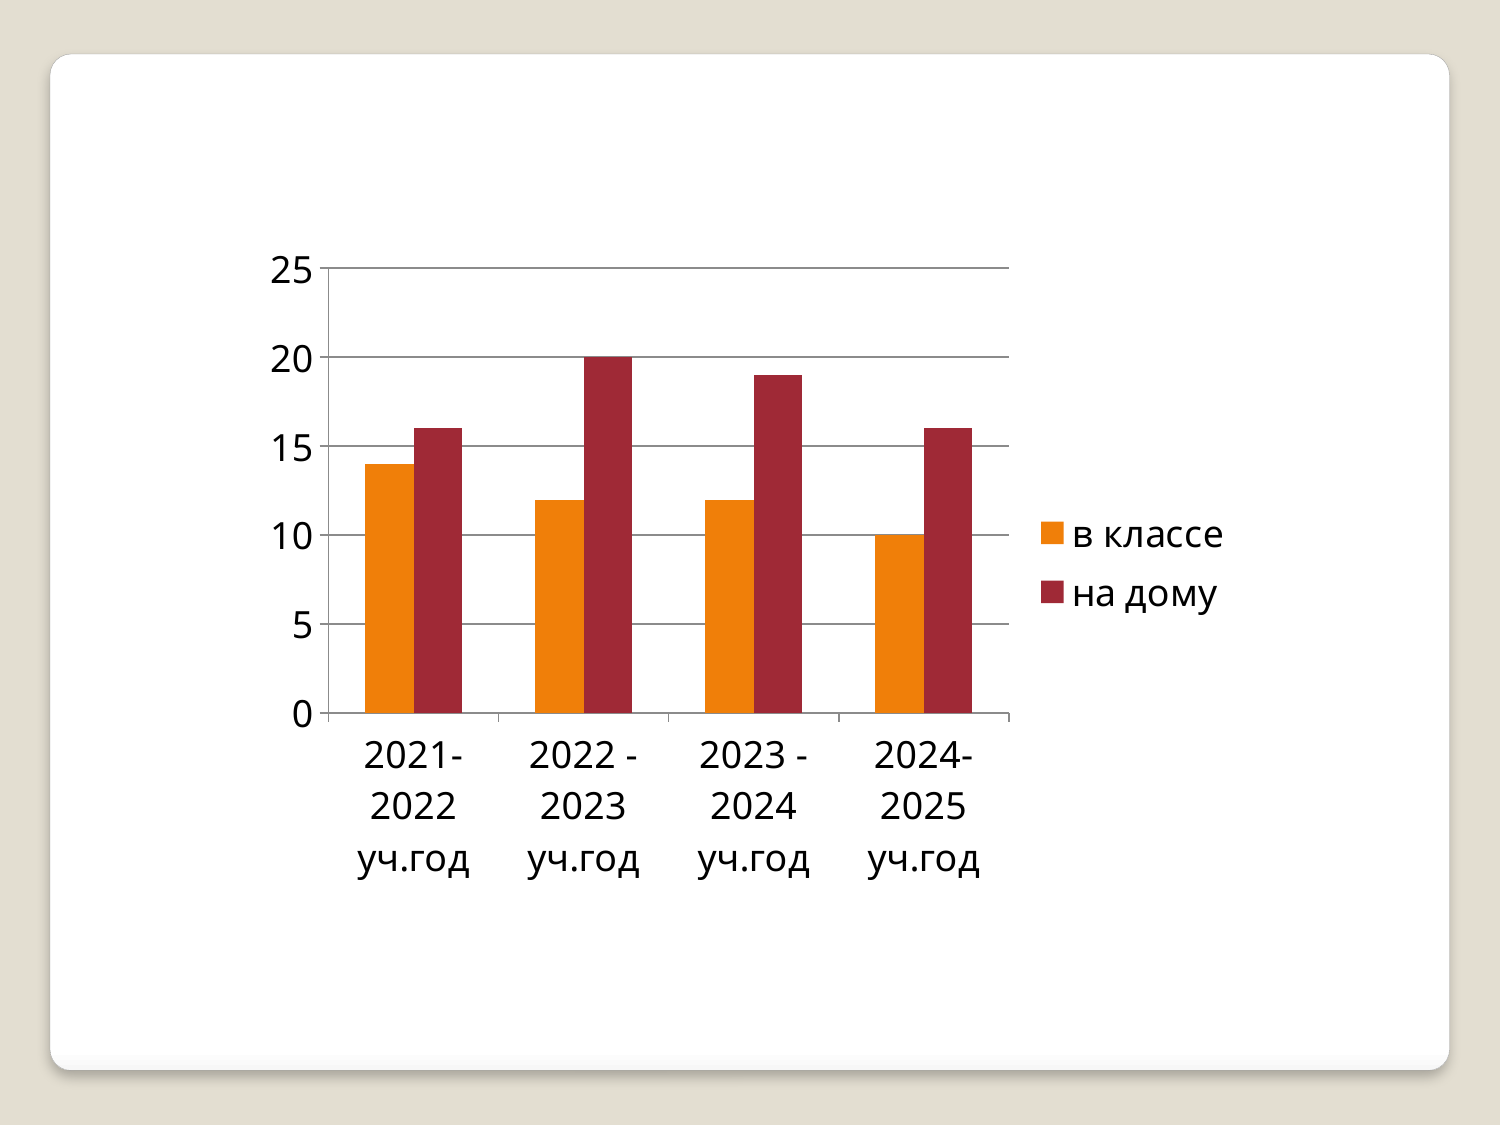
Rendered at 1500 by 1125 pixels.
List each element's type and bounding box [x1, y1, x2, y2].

chart [249, 228, 1251, 897]
